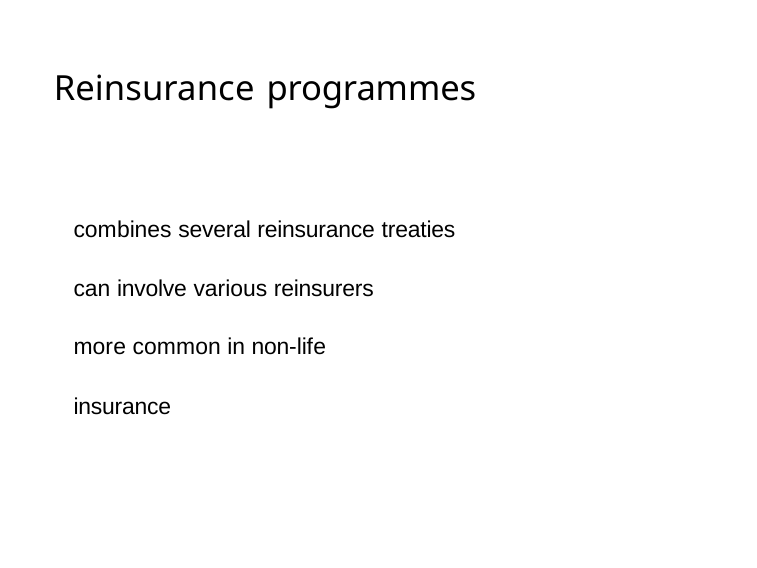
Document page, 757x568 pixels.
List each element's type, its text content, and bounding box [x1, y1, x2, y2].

text_box combines several reinsurance treaties can involve various reinsurers more common in non-life insurance [71, 212, 457, 419]
title Reinsurance programmes [51, 36, 705, 134]
